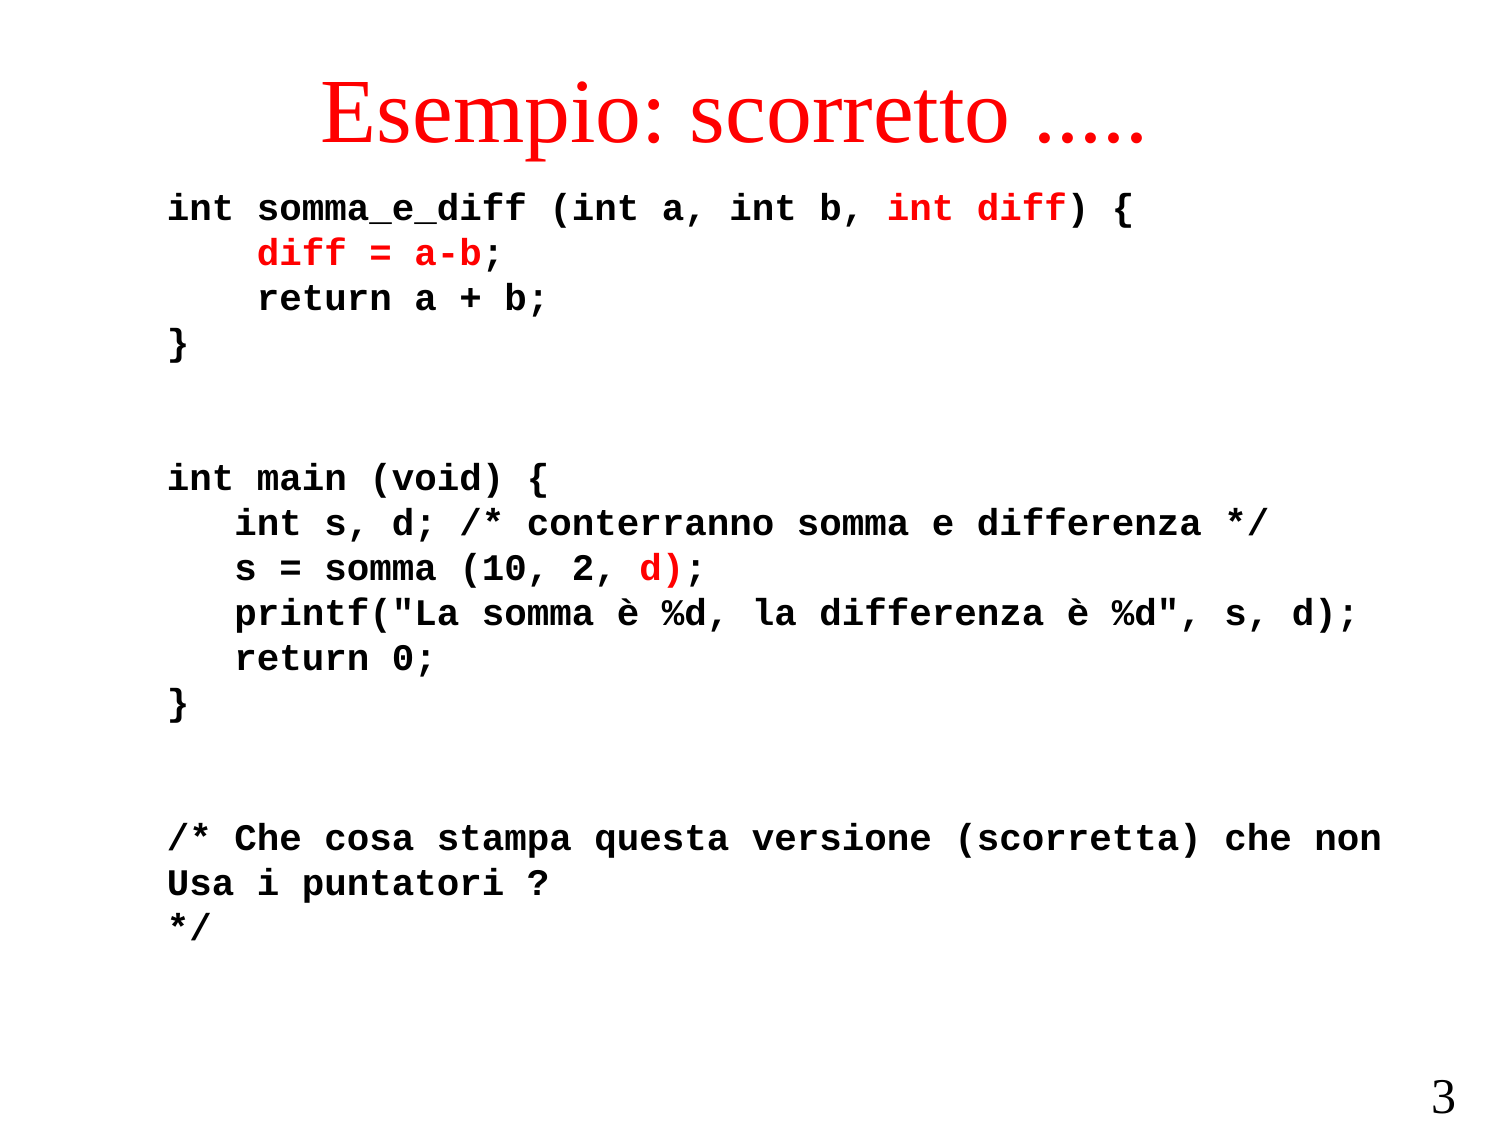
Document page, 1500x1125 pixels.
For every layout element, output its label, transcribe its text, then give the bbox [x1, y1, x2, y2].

slide_number 39 [1416, 1056, 1486, 1123]
title Esempio: scorretto ..... [0, 0, 1471, 213]
text_box int somma_e_diff (int a, int b, int diff) { diff = a-b; return a + b; } int main (void) { int s, d; /* conterranno somma e differenza */ s = somma (10, 2, d); printf("La somma è %d, la differenza è %d", s, d); return 0; } /* Che cosa stampa questa versione (scorretta) che non Usa i puntatori ? */ [2, 125, 1472, 956]
